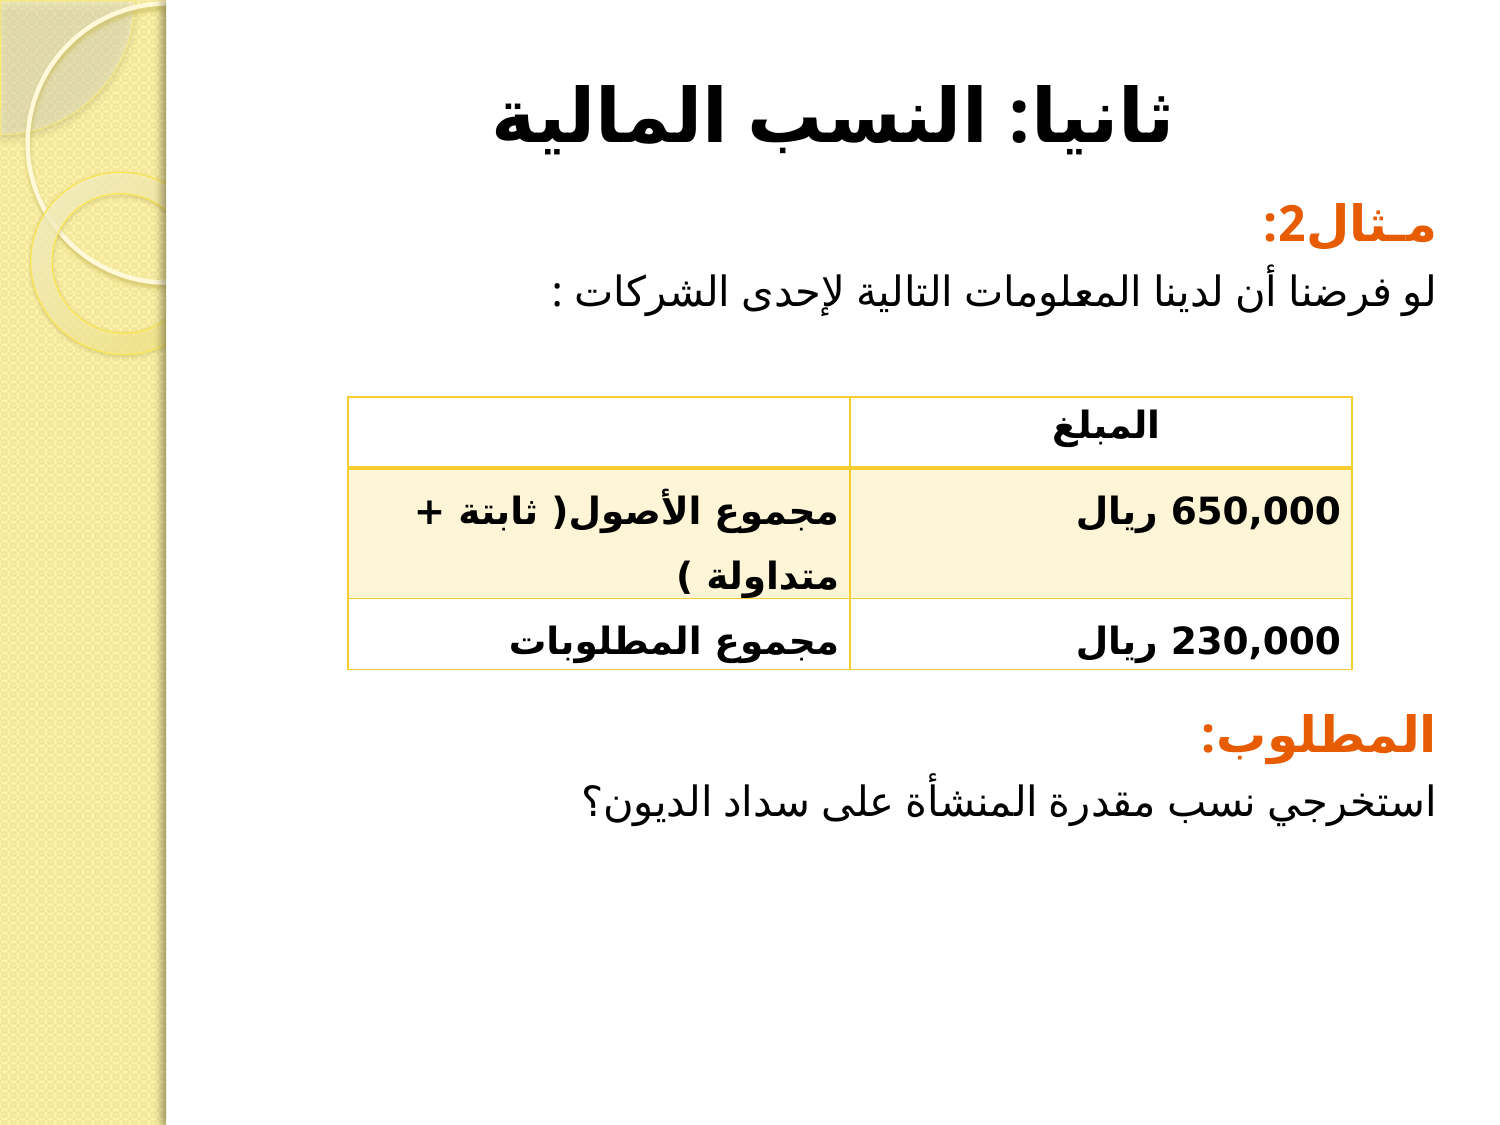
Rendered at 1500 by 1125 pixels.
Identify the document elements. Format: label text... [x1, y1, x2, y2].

table_cell مجموع المطلوبات [349, 599, 849, 669]
table_header المبلغ [851, 398, 1351, 466]
title ثانيا: النسب المالية [218, 54, 1449, 171]
table_cell مجموع الأصول( ثابتة + متداولة ) [349, 470, 849, 598]
list مـثال2: لو فرضنا أن لدينا المعلومات التالية لإحدى الشركات : المطلوب: استخرجي نسب مقدرة المنشأة على سداد الديون؟ [183, 184, 1466, 894]
table_cell 230,000 ريال [851, 599, 1351, 669]
table_header [349, 398, 849, 466]
table_cell 650,000 ريال [851, 470, 1351, 598]
